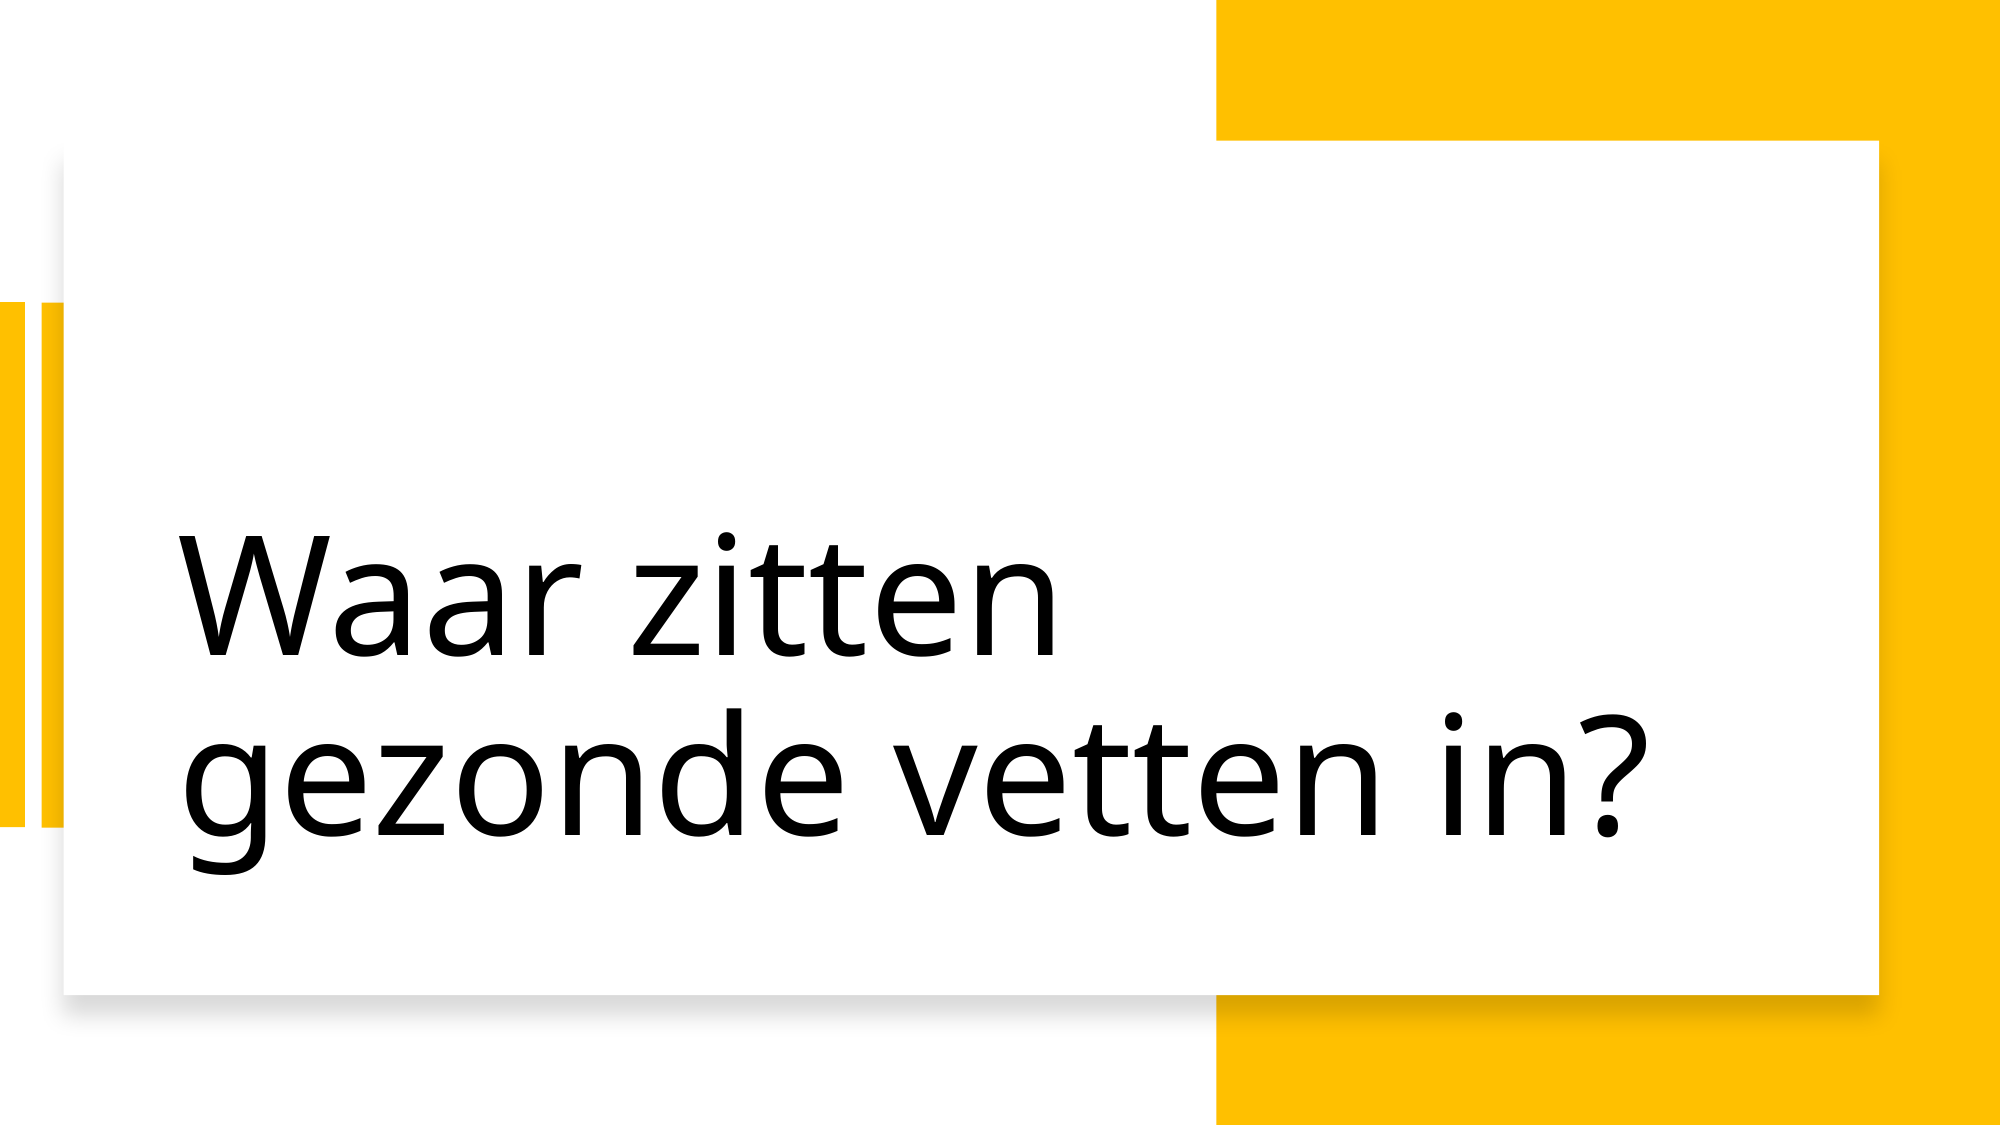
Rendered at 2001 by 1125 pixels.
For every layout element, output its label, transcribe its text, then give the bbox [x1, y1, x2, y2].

text_box [63, 140, 1880, 996]
title Waar zitten gezonde vetten in? [162, 503, 1788, 929]
text_box [0, 301, 26, 828]
text_box [41, 302, 53, 829]
text_box [1215, 0, 2000, 1125]
text_box [0, 0, 1215, 1125]
